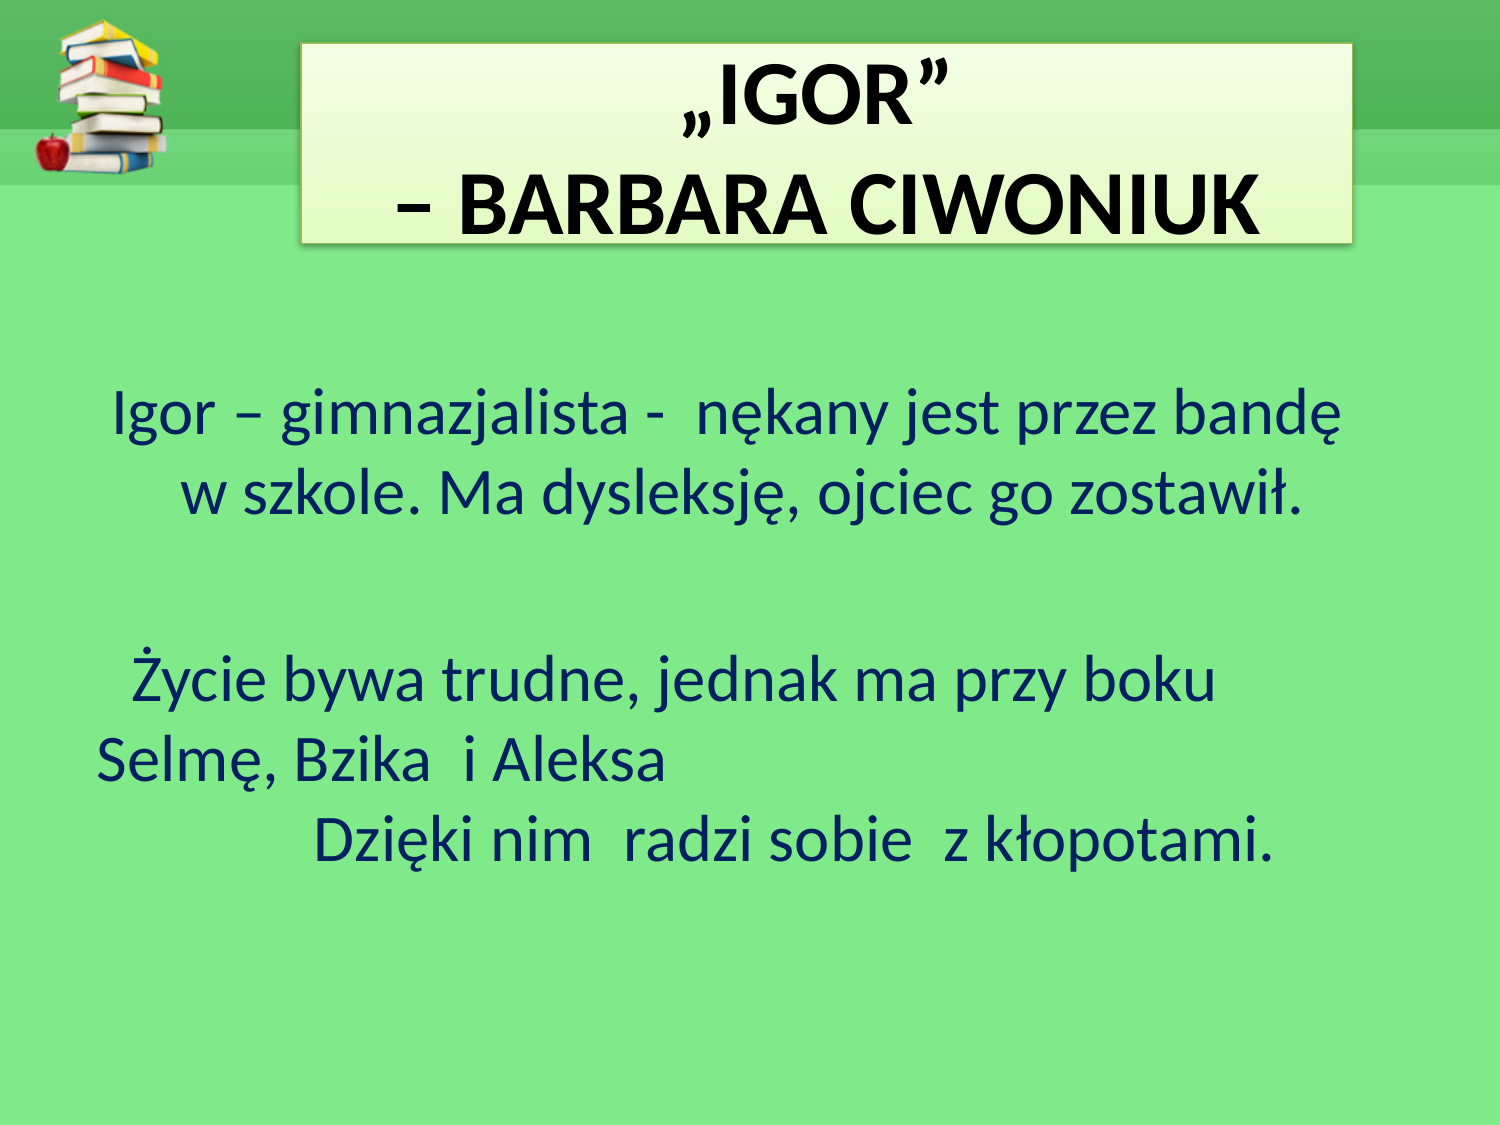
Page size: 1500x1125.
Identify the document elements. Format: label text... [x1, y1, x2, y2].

picture [0, 0, 1500, 1125]
list Igor – gimnazjalista - nękany jest przez bandę w szkole. Ma dysleksję, ojciec go zostawił. Życie bywa trudne, jednak ma przy boku Selmę, Bzika i Aleksa Dzięki nim radzi sobie z kłopotami. [75, 267, 1425, 1005]
title „IGOR” – BARBARA CIWONIUK [300, 42, 1353, 244]
